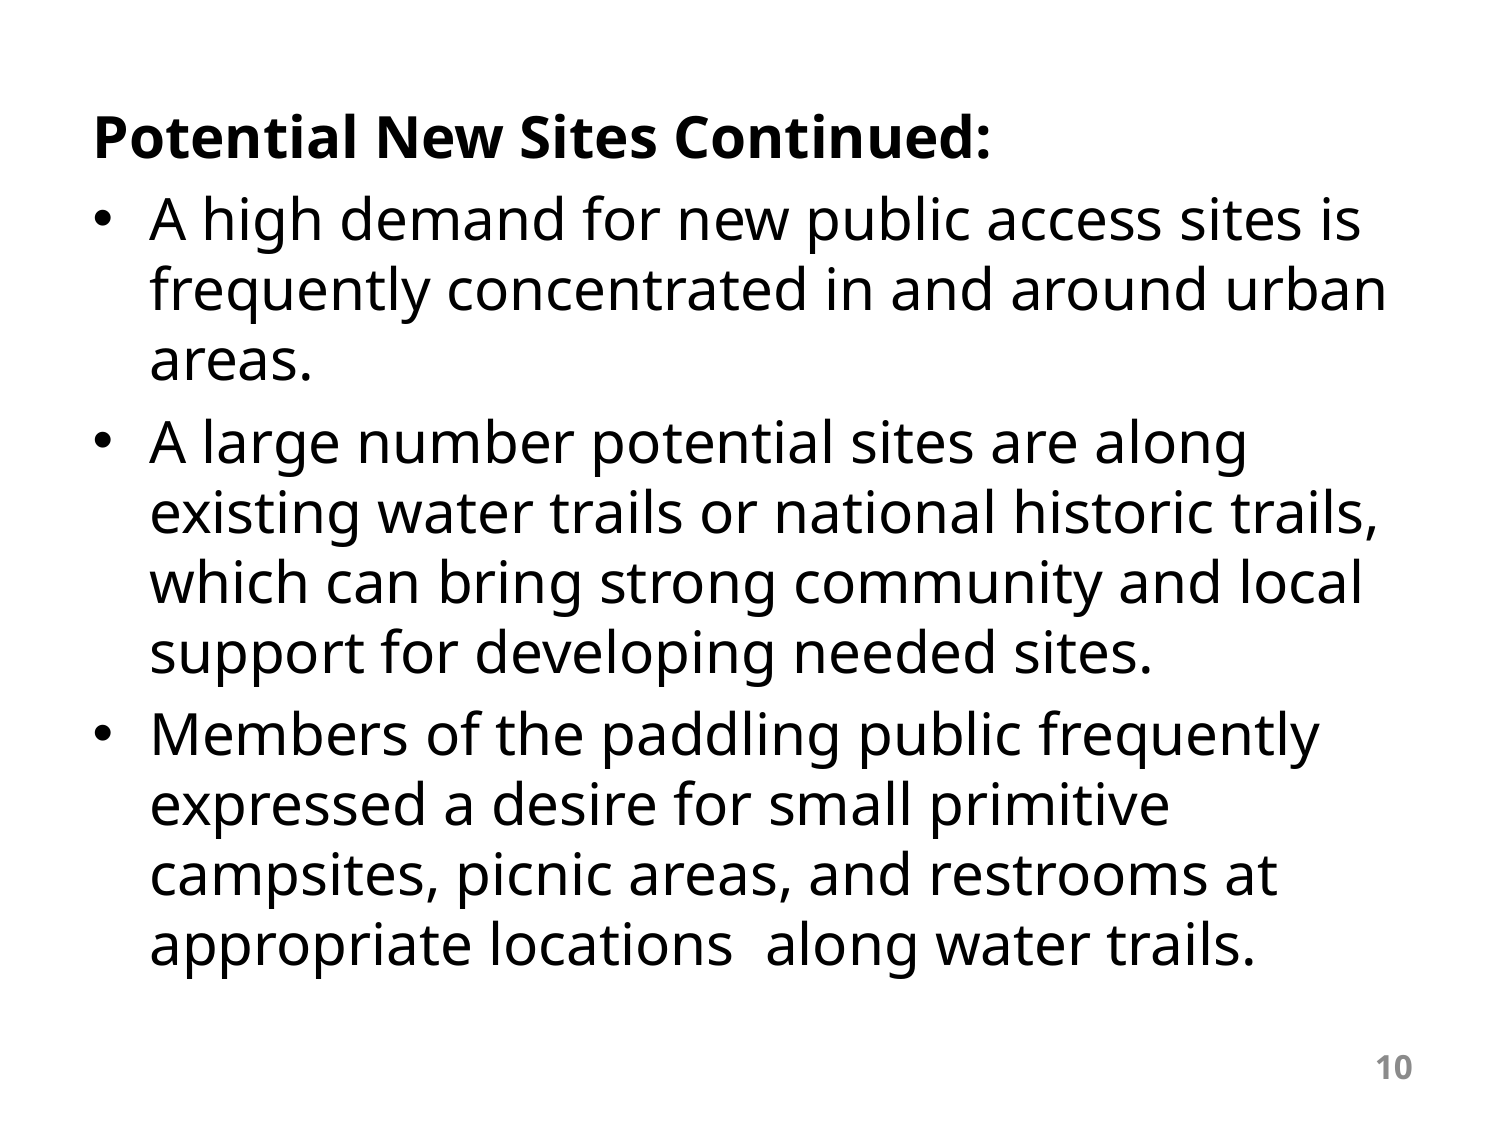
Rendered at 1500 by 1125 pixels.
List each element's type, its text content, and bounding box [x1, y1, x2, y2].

text_box Potential New Sites Continued: A high demand for new public access sites is frequently concentrated in and around urban areas. A large number potential sites are along existing water trails or national historic trails, which can bring strong community and local support for developing needed sites. Members of the paddling public frequently expressed a desire for small primitive campsites, picnic areas, and restrooms at appropriate locations along water trails. [78, 92, 1470, 1068]
slide_number 10 [1077, 1068, 1428, 1099]
